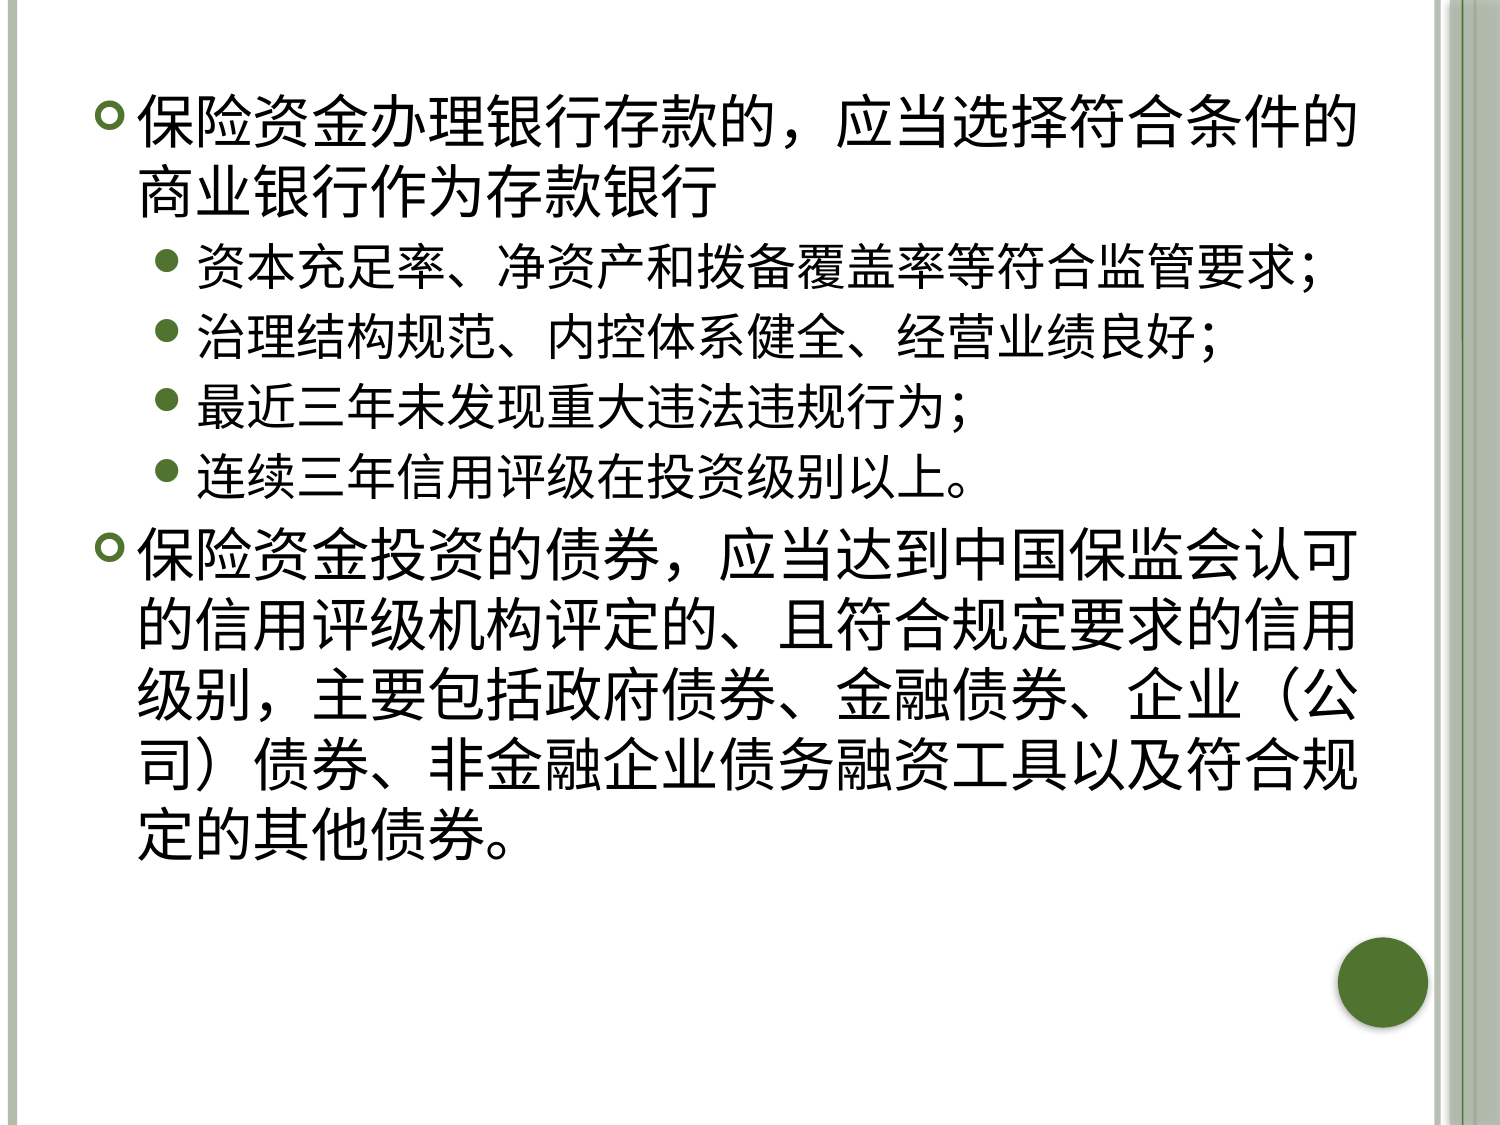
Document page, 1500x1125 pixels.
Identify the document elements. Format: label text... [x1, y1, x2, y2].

list 保险资金办理银行存款的，应当选择符合条件的商业银行作为存款银行 资本充足率、净资产和拨备覆盖率等符合监管要求； 治理结构规范、内控体系健全、经营业绩良好； 最近三年未发现重大违法违规行为； 连续三年信用评级在投资级别以上。 保险资金投资的债券，应当达到中国保监会认可的信用评级机构评定的、且符合规定要求的信用级别，主要包括政府债券、金融债券、企业（公司）债券、非金融企业债务融资工具以及符合规定的其他债券。 [76, 77, 1426, 1006]
